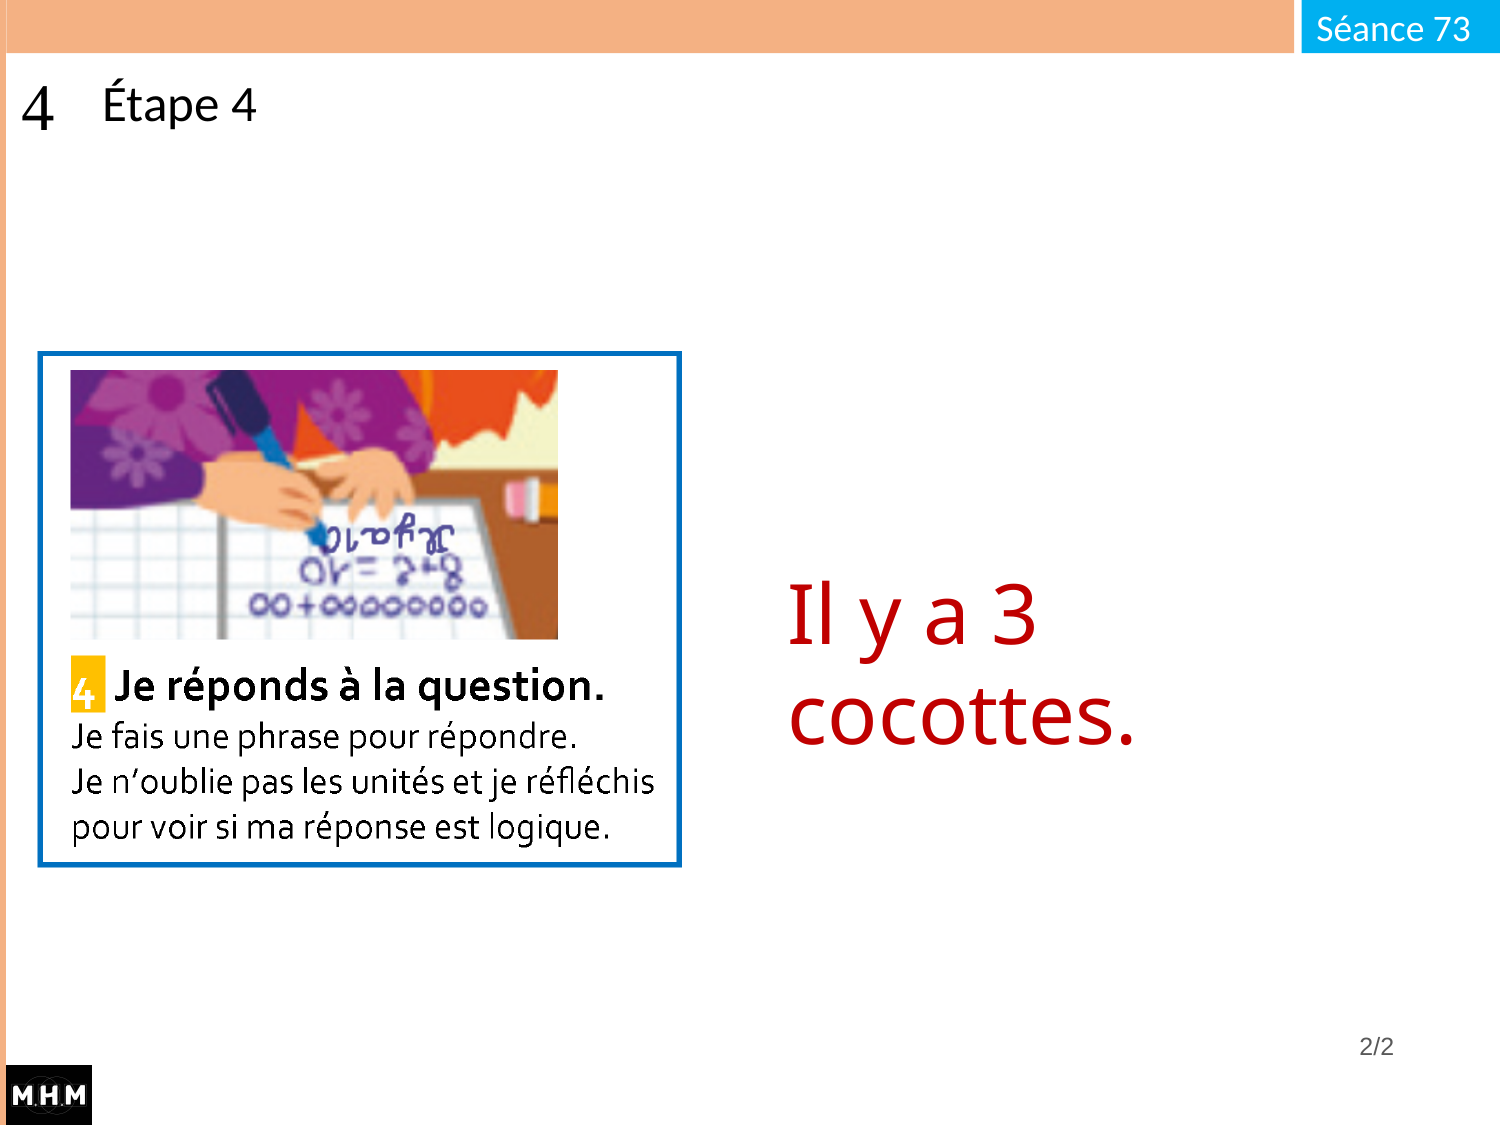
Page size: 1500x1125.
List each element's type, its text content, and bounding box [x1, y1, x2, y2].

text_box 2/2 [1339, 1022, 1414, 1068]
picture [34, 350, 684, 869]
text_box Il y a 3 cocottes. [773, 554, 1423, 769]
picture [6, 1065, 92, 1125]
title Étape 4 [87, 32, 1382, 140]
